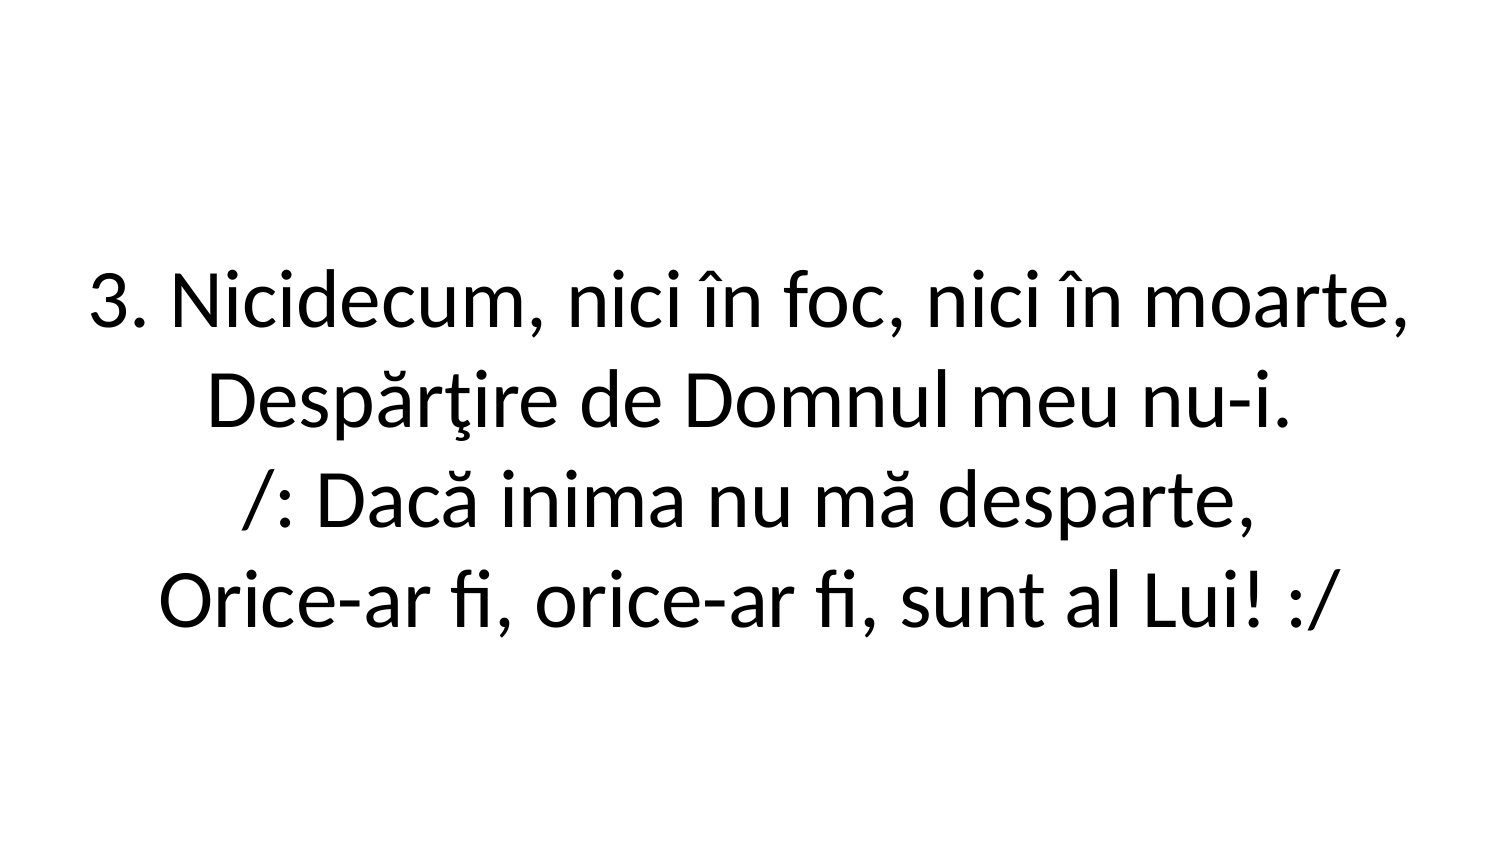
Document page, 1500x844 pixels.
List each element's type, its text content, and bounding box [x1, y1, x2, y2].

text_box 3. Nicidecum, nici în foc, nici în moarte, Despărţire de Domnul meu nu-i. /: Dacă inima nu mă desparte, Orice-ar fi, orice-ar fi, sunt al Lui! :/ [72, 192, 1428, 652]
